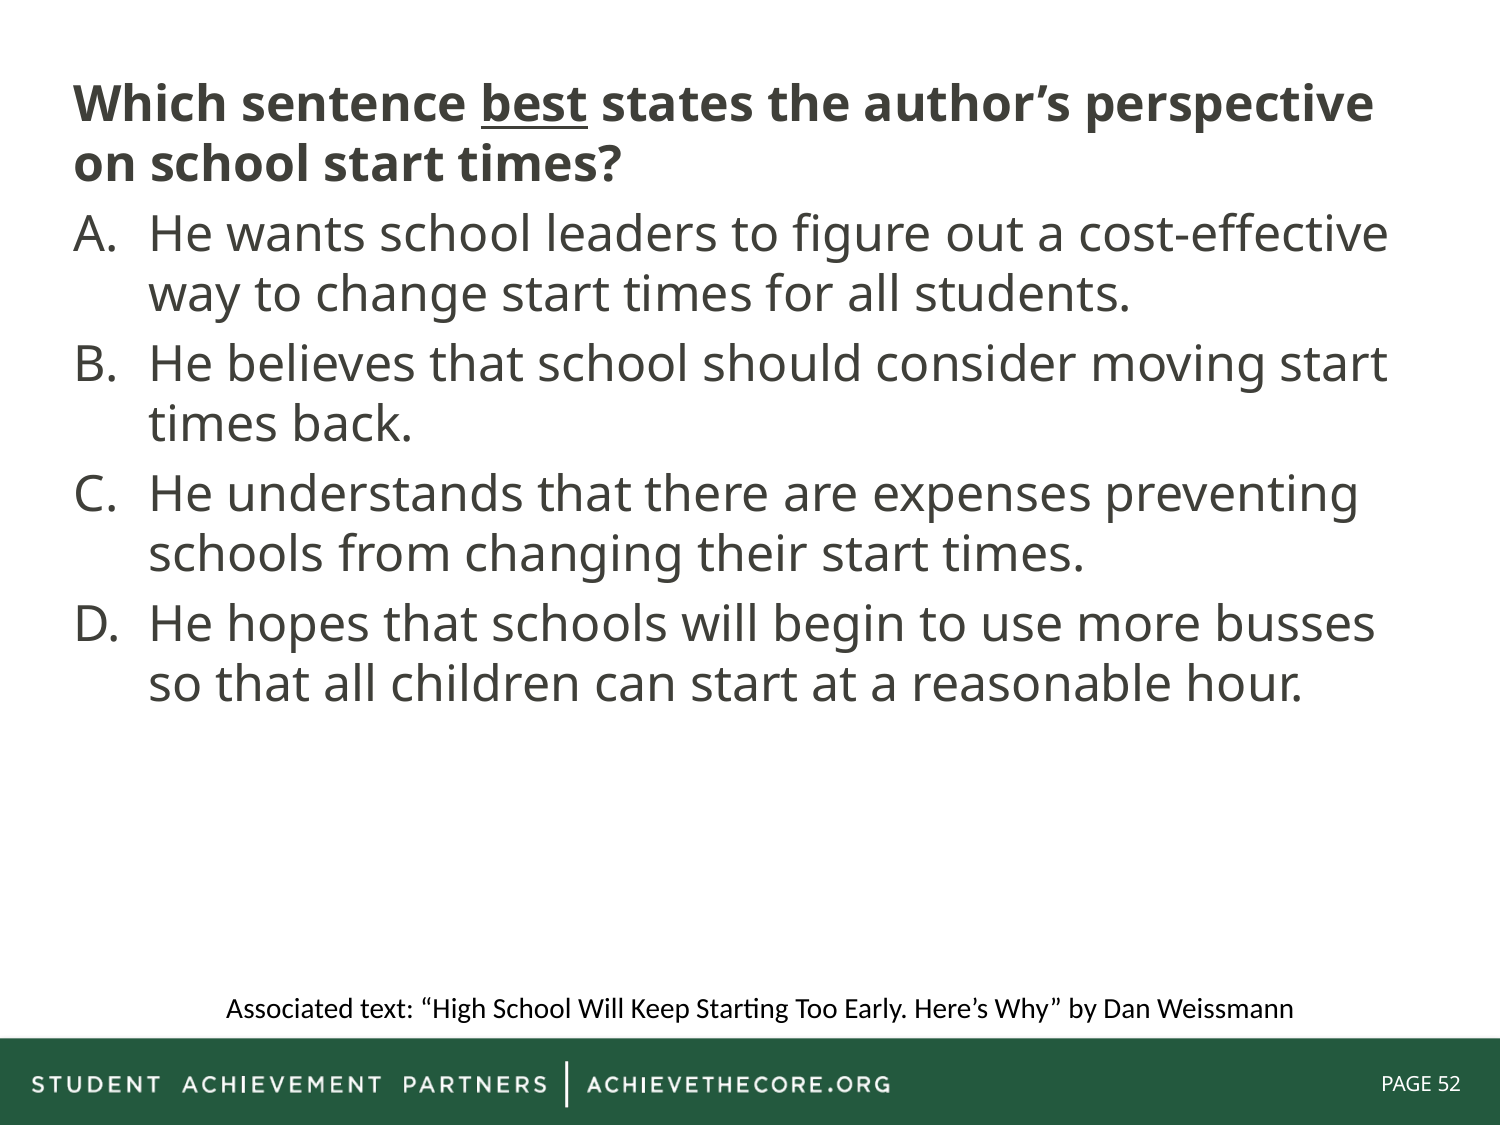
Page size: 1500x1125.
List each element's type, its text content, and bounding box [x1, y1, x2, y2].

text_box Associated text: “High School Will Keep Starting Too Early. Here’s Why” by Dan Weissmann [21, 981, 1500, 1032]
list Which sentence best states the author’s perspective on school start times? He wants school leaders to figure out a cost-effective way to change start times for all students. He believes that school should consider moving start times back. He understands that there are expenses preventing schools from changing their start times. He hopes that schools will begin to use more busses so that all children can start at a reasonable hour. [58, 64, 1449, 849]
